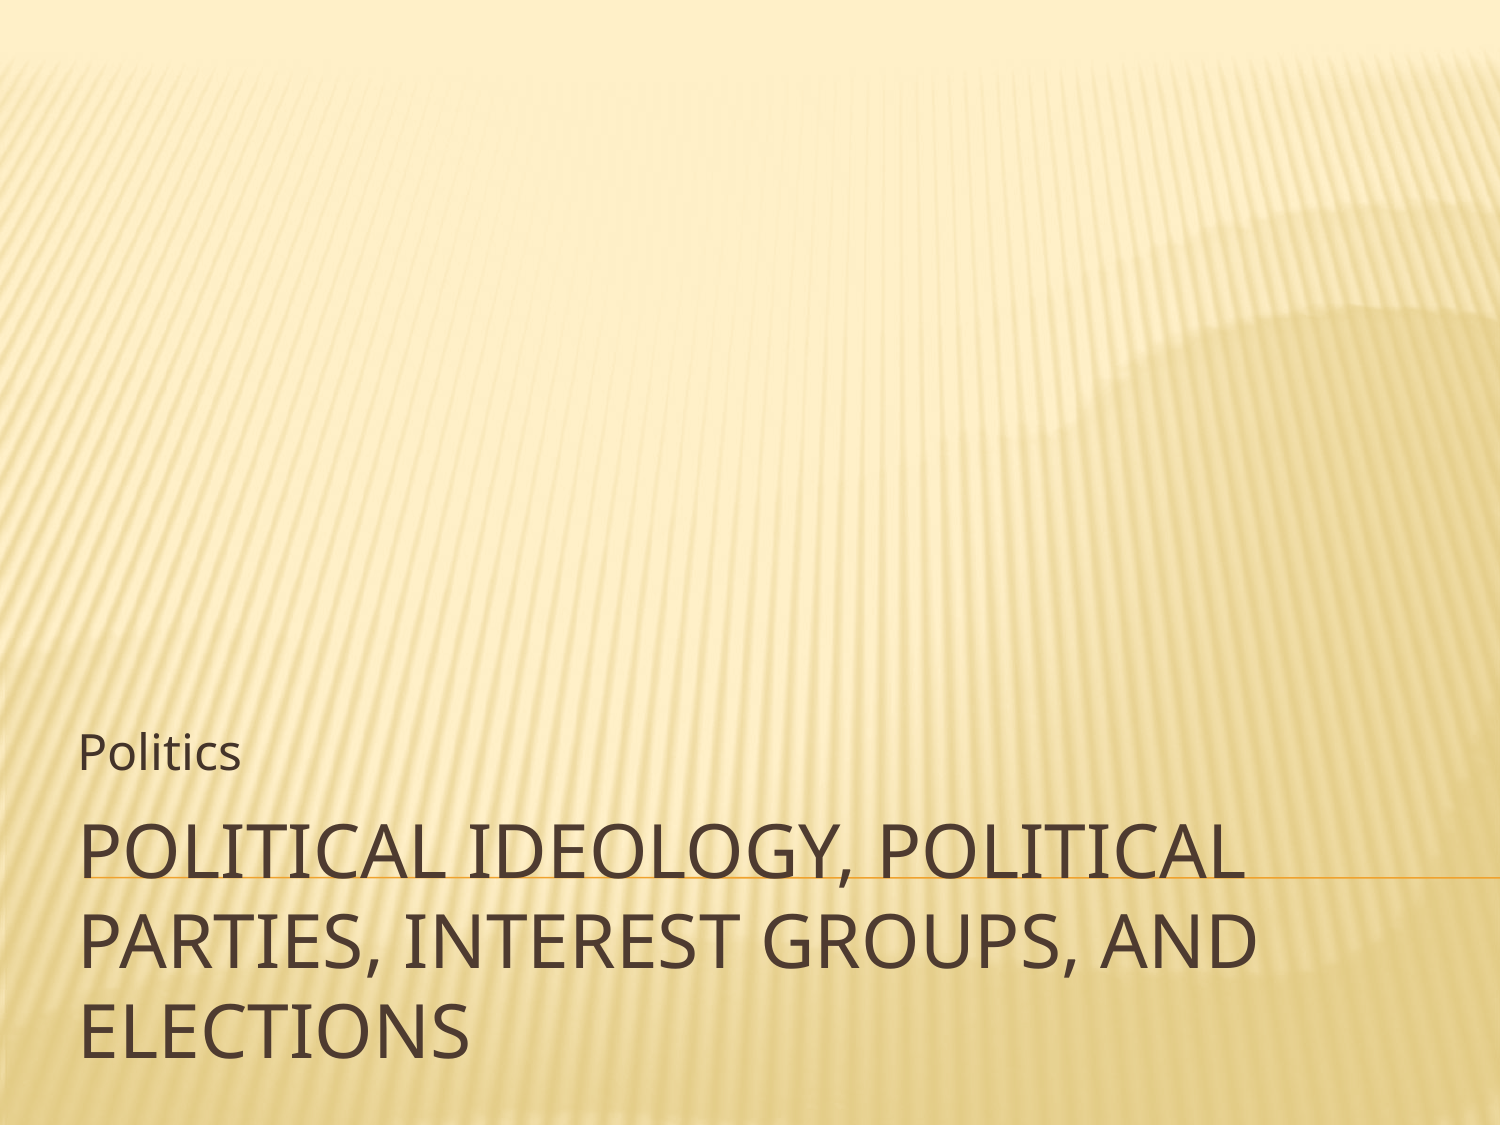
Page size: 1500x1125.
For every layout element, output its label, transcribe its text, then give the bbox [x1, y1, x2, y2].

subtitle Politics [62, 637, 1450, 788]
title Political Ideology, Political Parties, interest groups, and elections [62, 796, 1450, 997]
